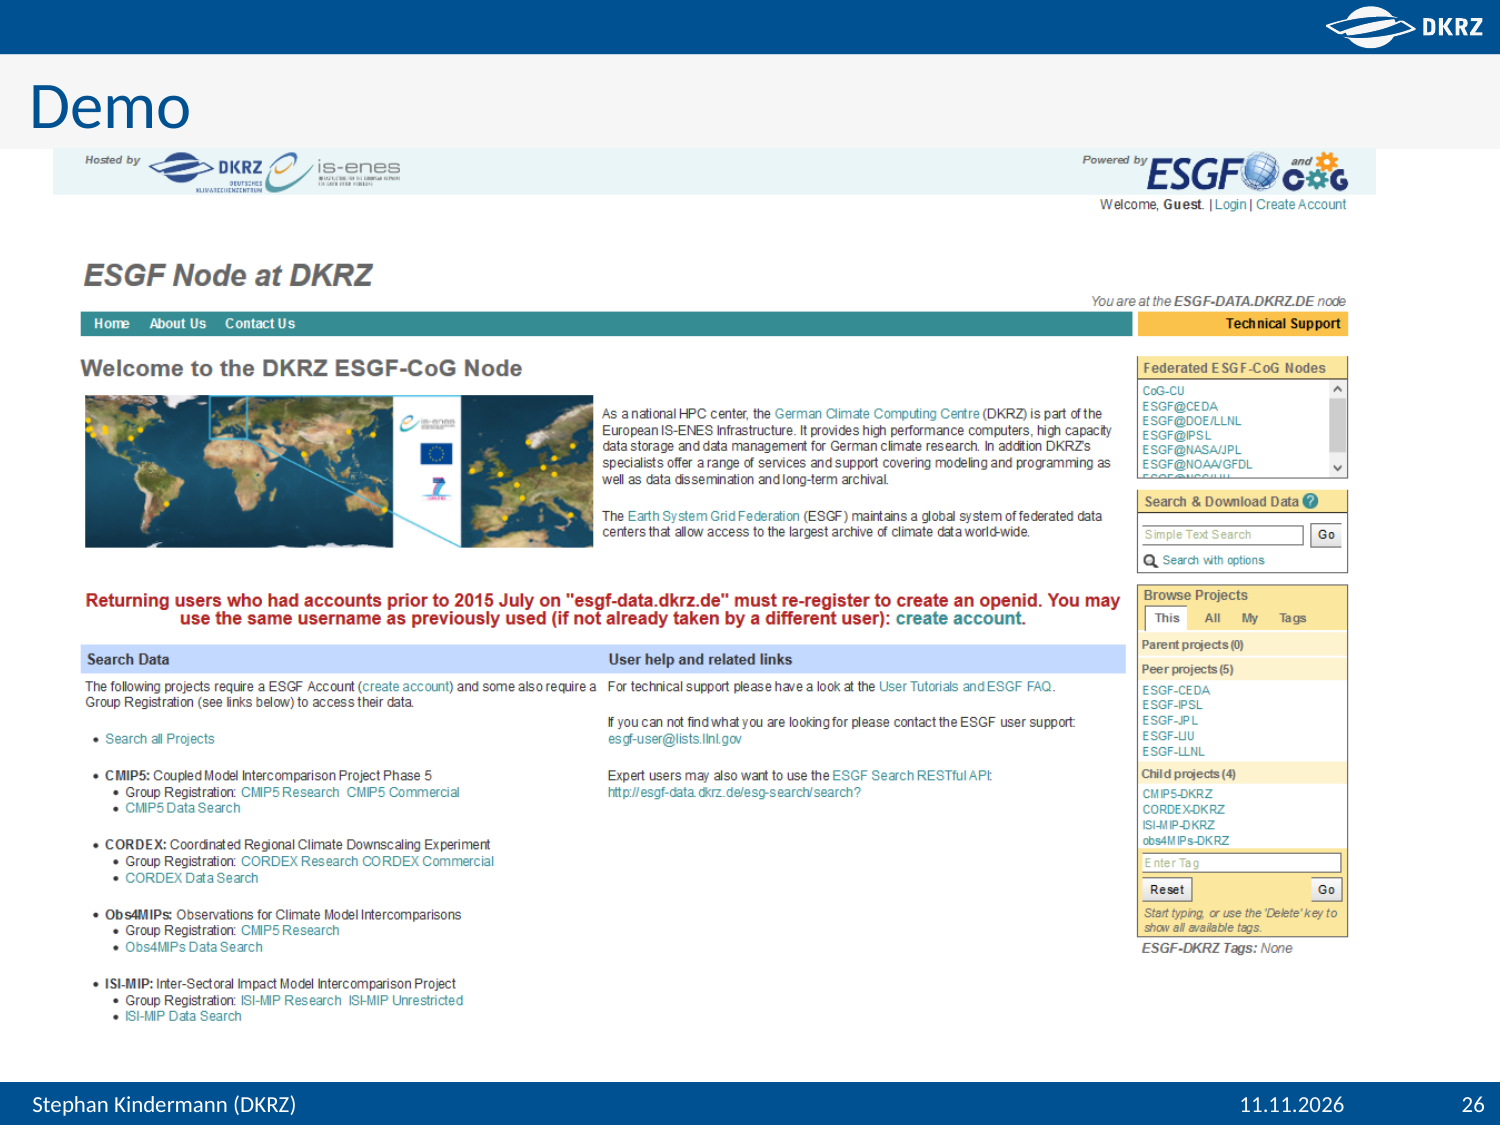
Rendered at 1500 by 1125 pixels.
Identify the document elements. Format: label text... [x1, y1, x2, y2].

title Demo [0, 54, 1500, 149]
slide_number 26 [1376, 1082, 1500, 1125]
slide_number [1187, 1089, 1360, 1125]
picture [52, 148, 1377, 1081]
